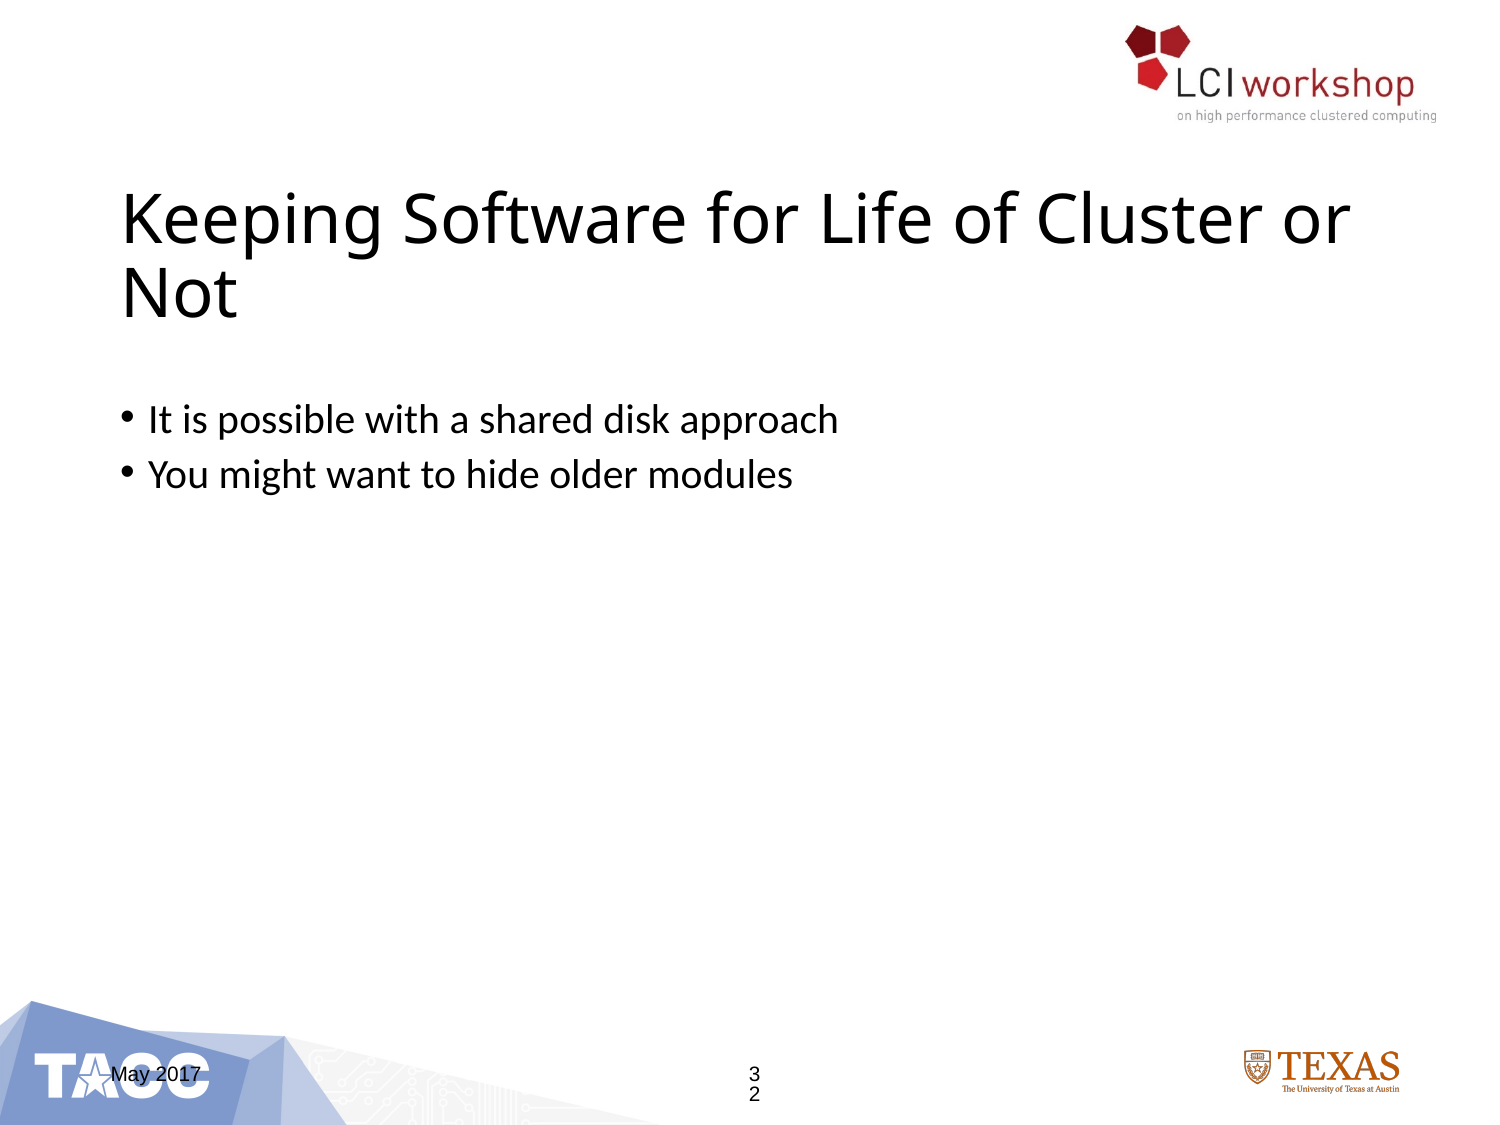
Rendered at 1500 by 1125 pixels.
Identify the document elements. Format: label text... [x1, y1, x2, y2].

picture [0, 999, 659, 1125]
list It is possible with a shared disk approach You might want to hide older modules [111, 392, 1426, 869]
title Keeping Software for Life of Cluster or Not [111, 178, 1426, 338]
picture [1210, 1017, 1433, 1125]
slide_number 32 [740, 1053, 771, 1092]
picture [1125, 25, 1436, 123]
text_box May 2017 [103, 1052, 441, 1093]
